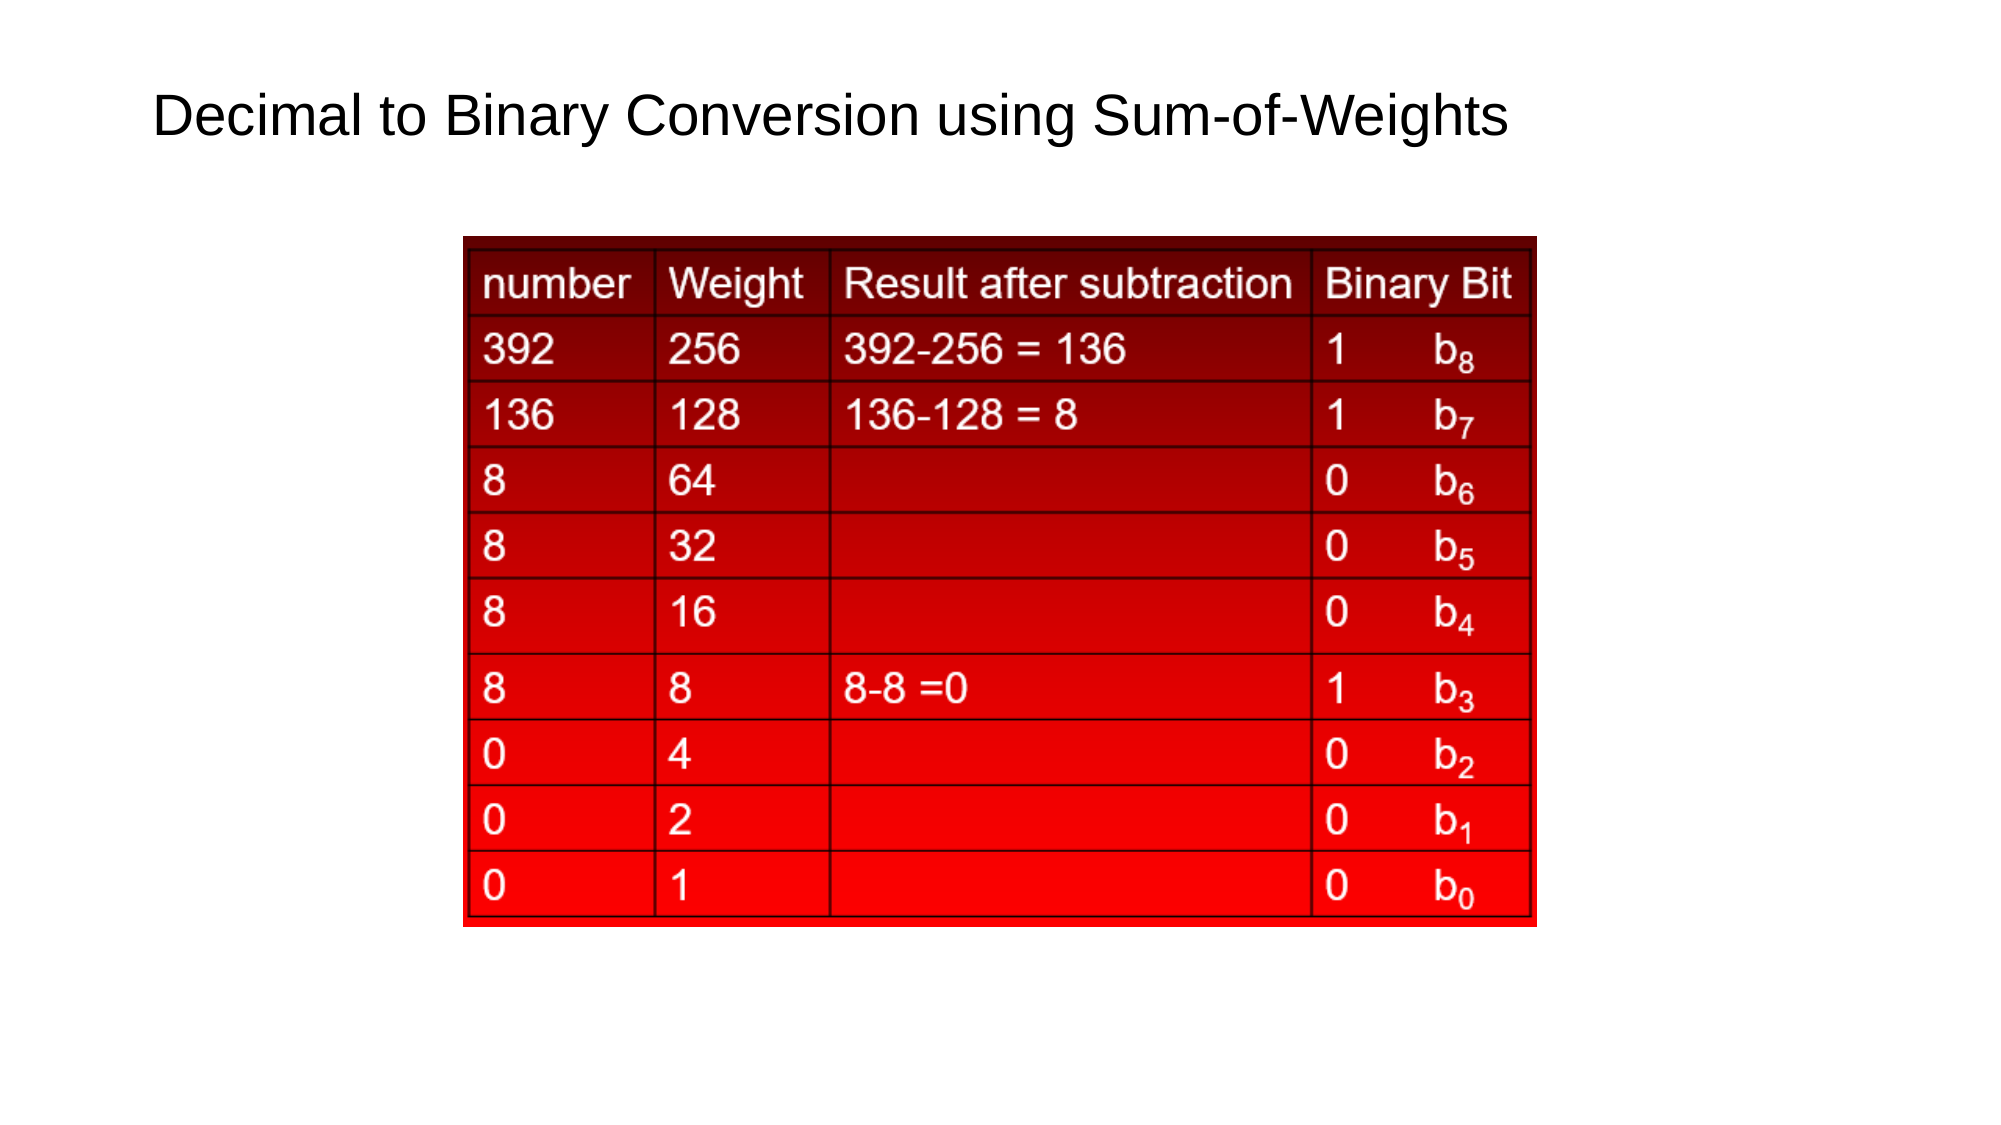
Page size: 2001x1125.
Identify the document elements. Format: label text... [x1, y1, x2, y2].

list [463, 236, 1537, 927]
title Decimal to Binary Conversion using Sum-of-Weights [137, 65, 1863, 169]
